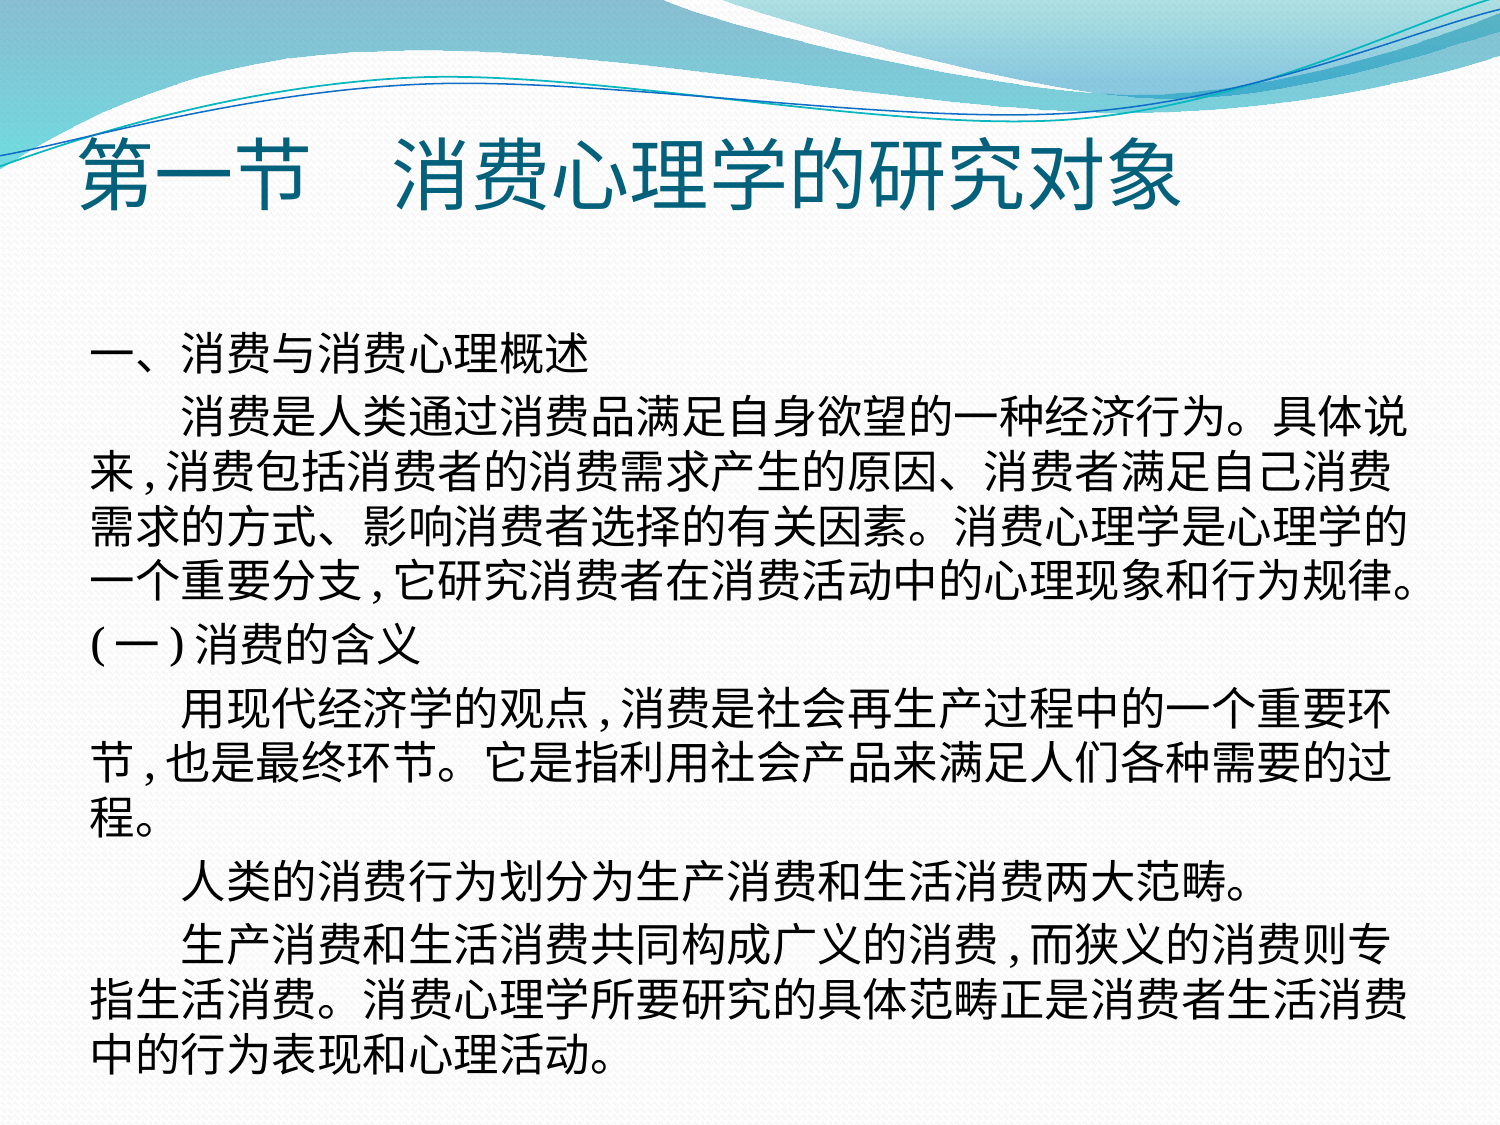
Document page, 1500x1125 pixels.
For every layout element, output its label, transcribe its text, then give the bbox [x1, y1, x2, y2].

list 一、消费与消费心理概述 消费是人类通过消费品满足自身欲望的一种经济行为。具体说来,消费包括消费者的消费需求产生的原因、消费者满足自己消费需求的方式、影响消费者选择的有关因素。消费心理学是心理学的一个重要分支,它研究消费者在消费活动中的心理现象和行为规律。 (一)消费的含义 用现代经济学的观点,消费是社会再生产过程中的一个重要环节,也是最终环节。它是指利用社会产品来满足人们各种需要的过程。 人类的消费行为划分为生产消费和生活消费两大范畴。 生产消费和生活消费共同构成广义的消费,而狭义的消费则专指生活消费。消费心理学所要研究的具体范畴正是消费者生活消费中的行为表现和心理活动。 [75, 317, 1425, 1106]
title 第一节 消费心理学的研究对象 [75, 115, 1425, 220]
